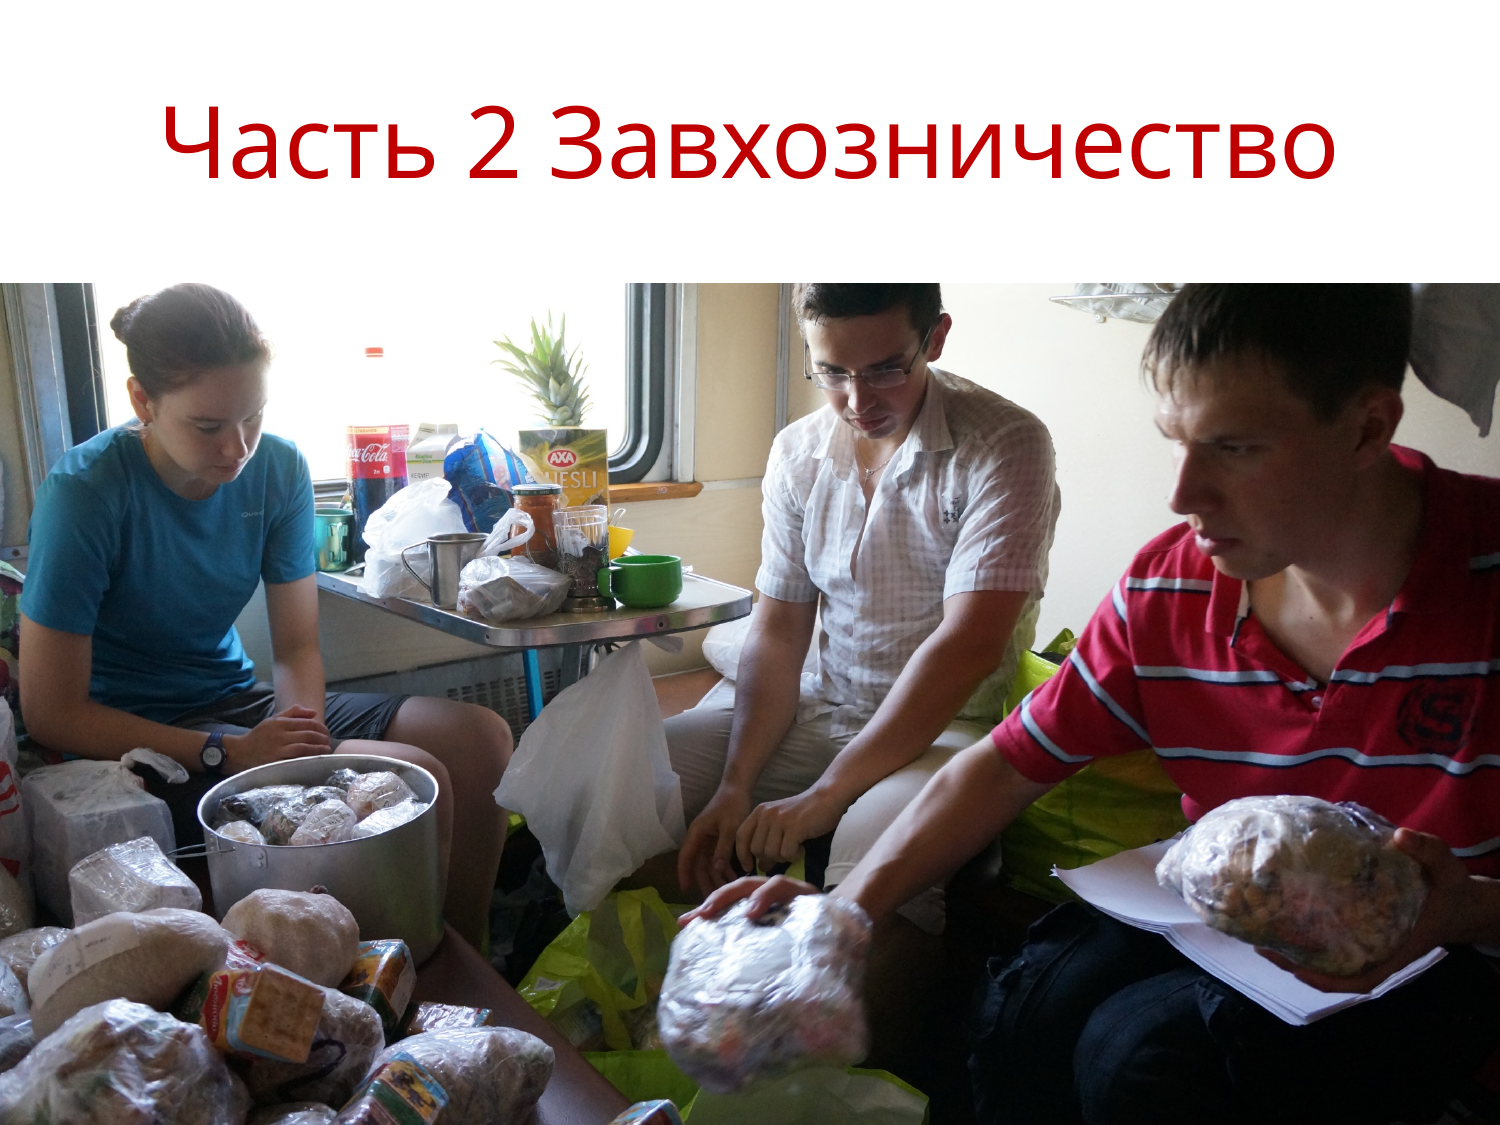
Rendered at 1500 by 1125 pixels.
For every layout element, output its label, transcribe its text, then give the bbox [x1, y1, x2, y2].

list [0, 283, 1500, 1125]
title Часть 2 Завхозничество [75, 45, 1425, 233]
